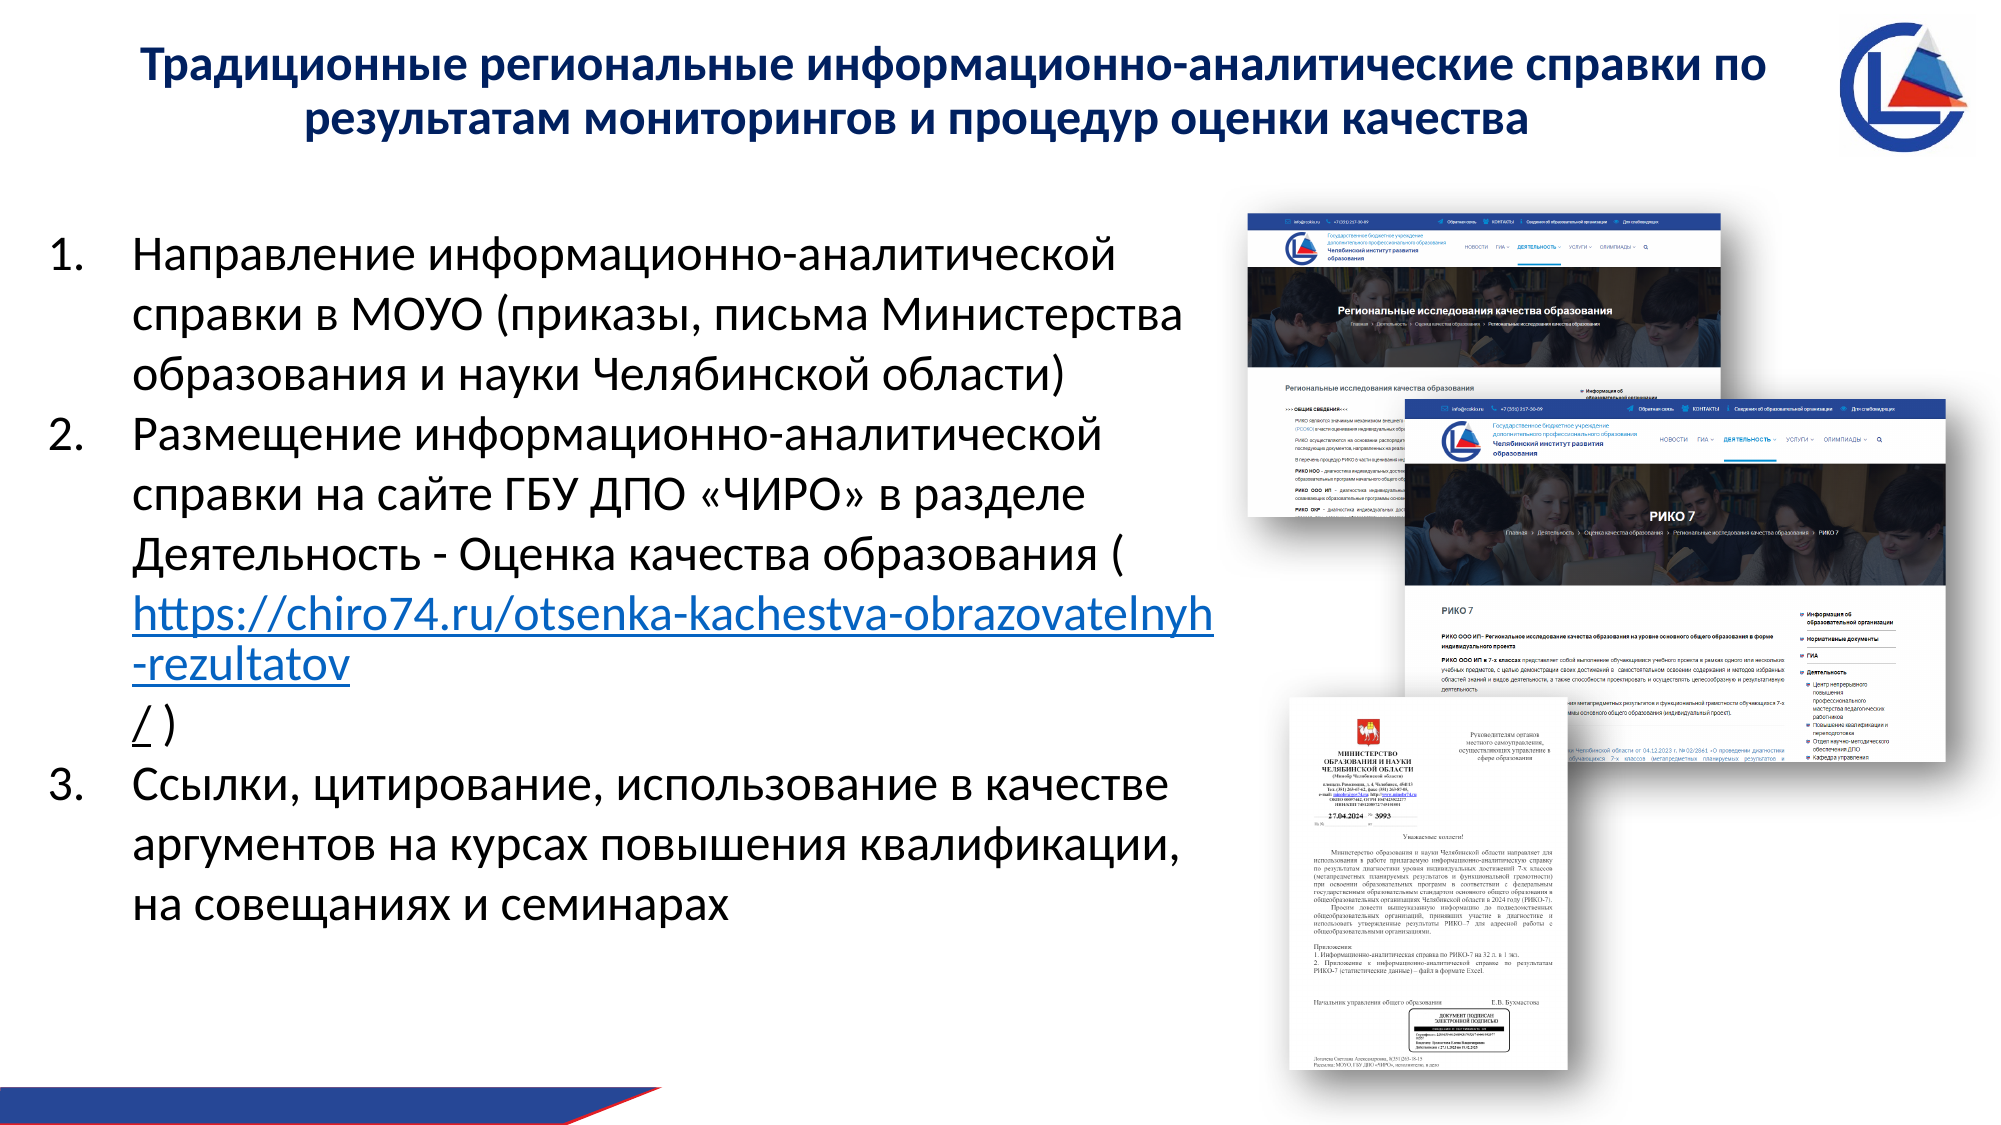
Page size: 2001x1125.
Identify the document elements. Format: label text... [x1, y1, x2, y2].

picture [1247, 213, 1946, 1070]
text_box Направление информационно-аналитической справки в МОУО (приказы, письма Министерства образования и науки Челябинской области) Размещение информационно-аналитической справки на сайте ГБУ ДПО «ЧИРО» в разделе Деятельность - Оценка качества образования (https://chiro74.ru/otsenka-kachestva-obrazovatelnyh-rezultatov/ ) Ссылки, цитирование, использование в качестве аргументов на курсах повышения квалификации, на совещаниях и семинарах [32, 213, 1231, 889]
picture [1839, 14, 1976, 157]
title Традиционные региональные информационно-аналитические справки по результатам мониторингов и процедур оценки качества [32, 0, 1801, 193]
